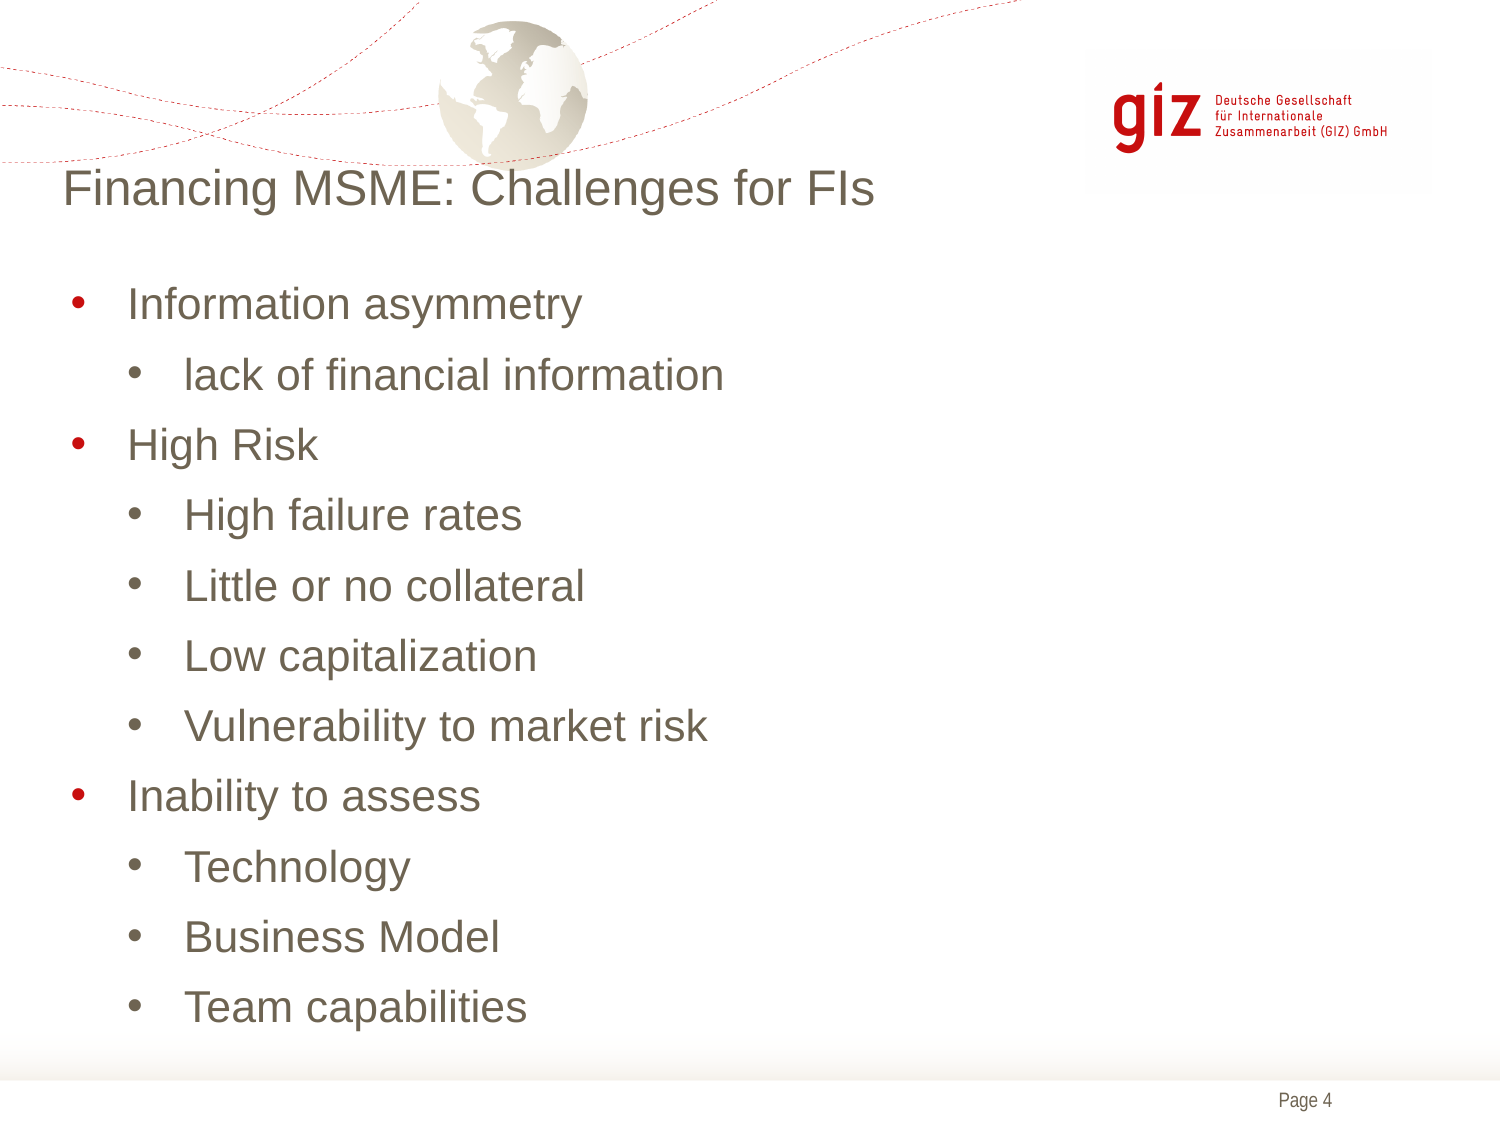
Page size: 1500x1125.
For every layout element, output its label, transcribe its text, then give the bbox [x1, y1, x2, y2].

title Financing MSME: Challenges for FIs [46, 147, 1324, 250]
picture [0, 959, 1500, 1081]
list Information asymmetry lack of financial information High Risk High failure rates Little or no collateral Low capitalization Vulnerability to market risk Inability to assess Technology Business Model Team capabilities [55, 267, 1332, 1045]
picture [0, 0, 1500, 194]
